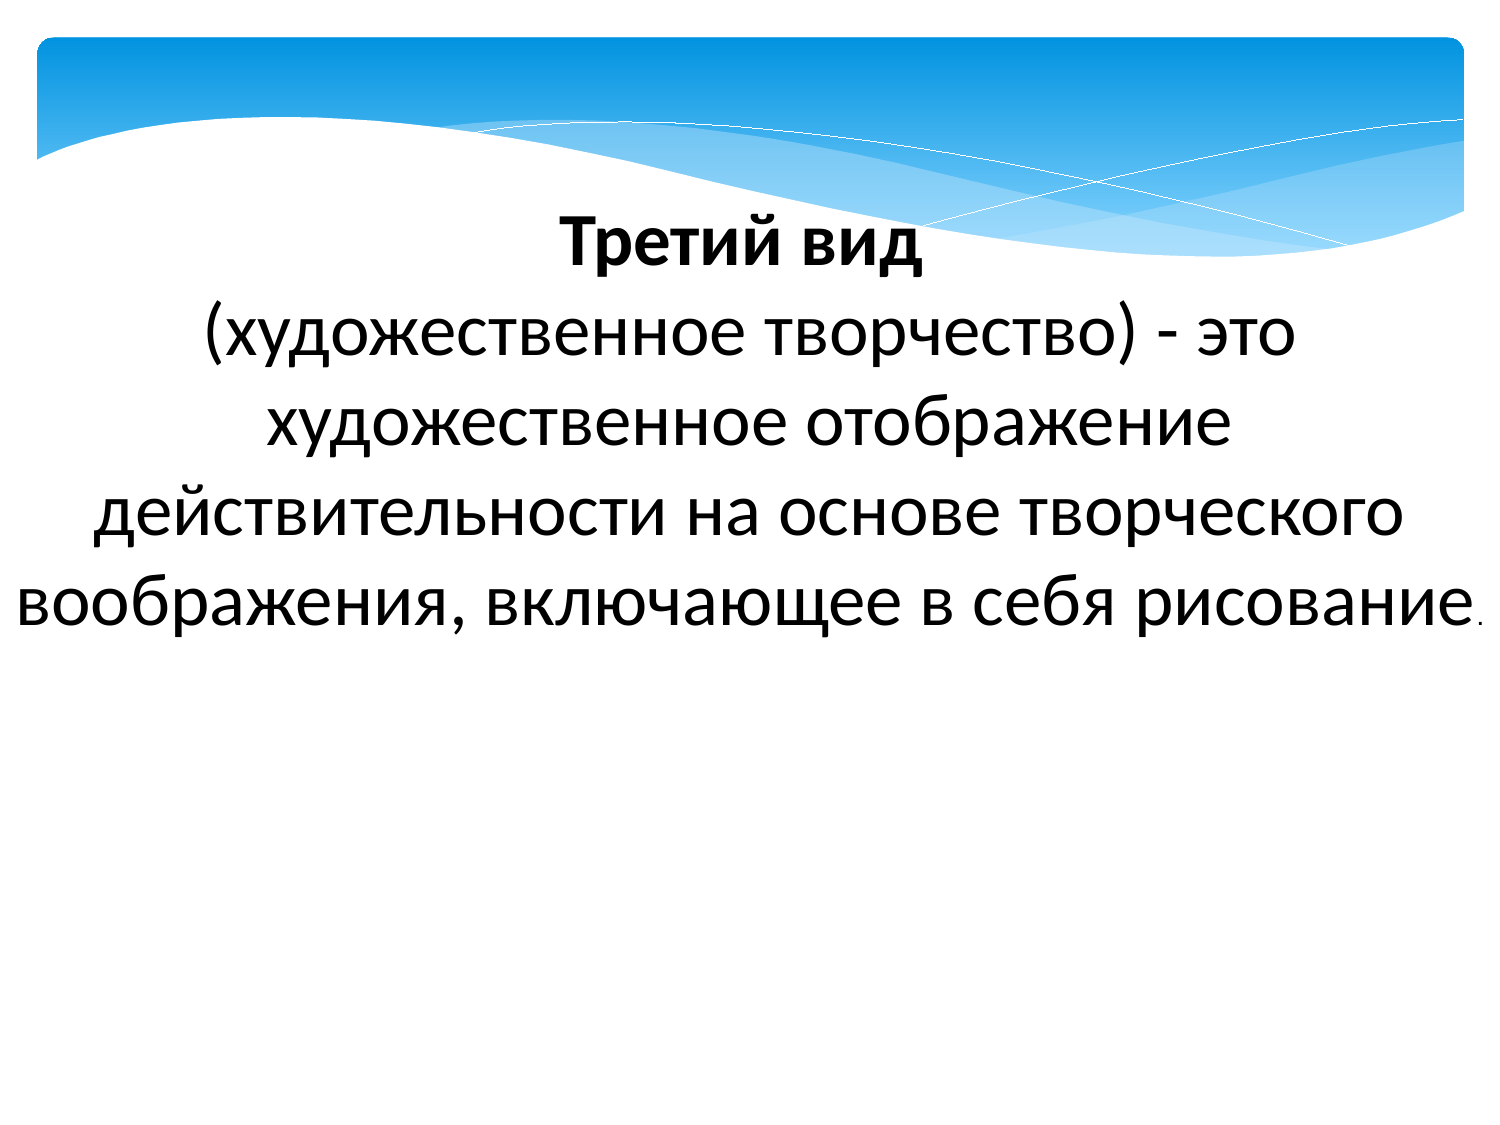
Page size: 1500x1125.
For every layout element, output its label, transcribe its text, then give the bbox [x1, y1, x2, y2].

text_box Третий вид (художественное творчество) - это художественное отображение действительности на основе творческого воображения, включающее в себя рисование. [0, 3, 1500, 649]
